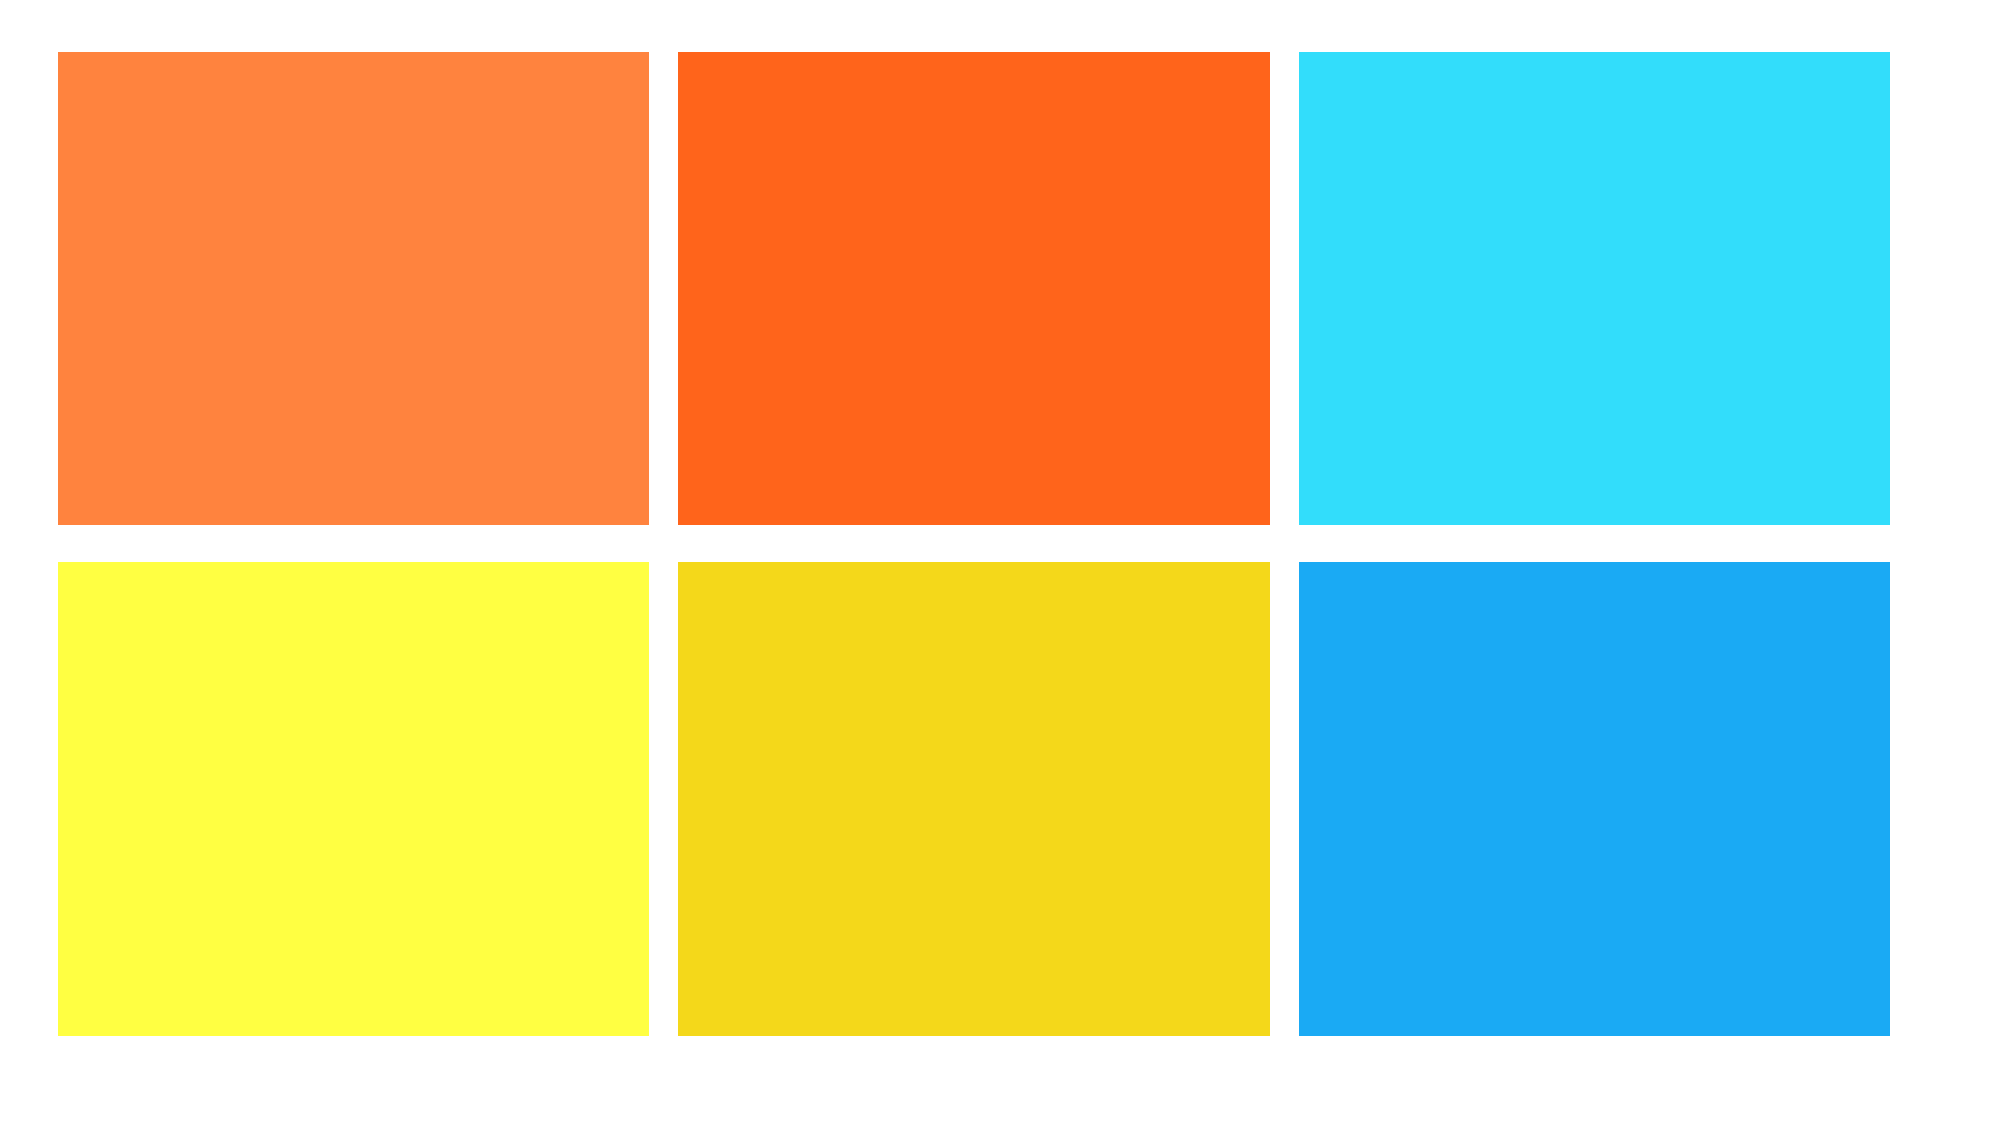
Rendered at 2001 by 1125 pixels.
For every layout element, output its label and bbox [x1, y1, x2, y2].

picture [57, 562, 649, 1036]
picture [678, 562, 1270, 1036]
picture [678, 52, 1270, 525]
picture [57, 52, 649, 525]
picture [1299, 562, 1890, 1036]
picture [1299, 52, 1890, 525]
